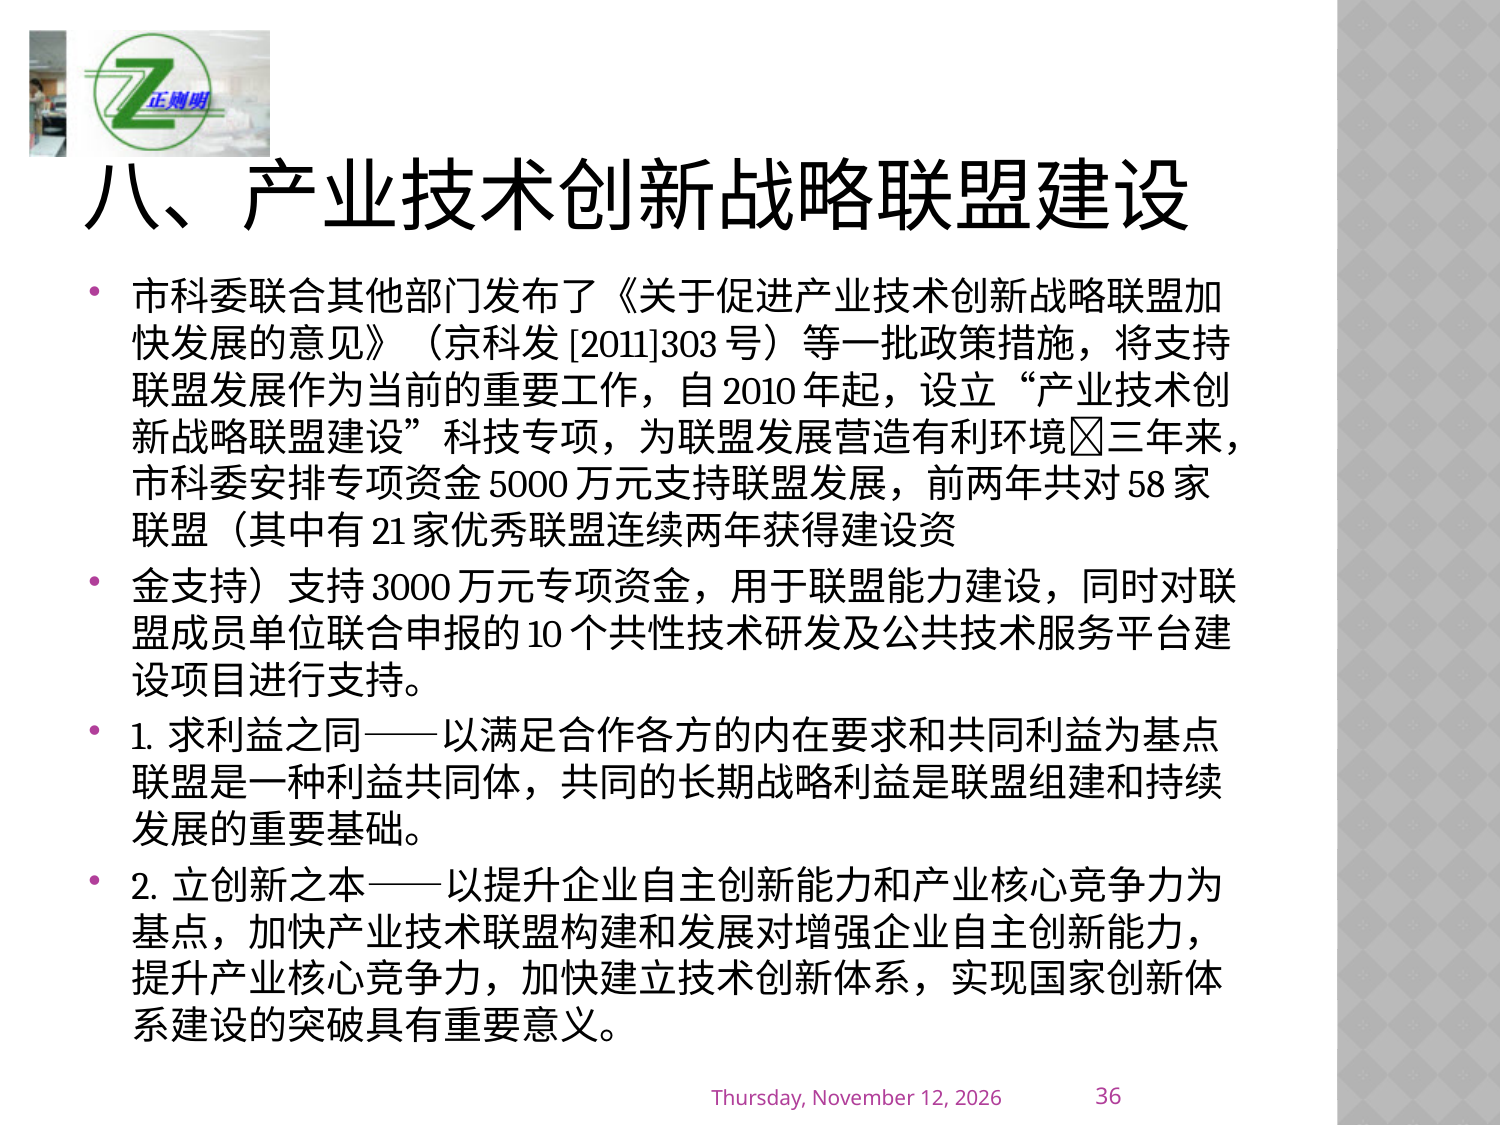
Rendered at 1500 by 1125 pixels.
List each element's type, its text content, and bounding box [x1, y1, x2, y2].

slide_number 36 [1025, 1075, 1122, 1113]
title 八、产业技术创新战略联盟建设 [75, 52, 1263, 240]
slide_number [696, 1075, 1025, 1113]
list 市科委联合其他部门发布了《关于促进产业技术创新战略联盟加快发展的意见》（京科发[2011]303号）等一批政策措施，将支持联盟发展作为当前的重要工作，自2010年起，设立“产业技术创新战略联盟建设”科技专项，为联盟发展营造有利环境三年来，市科委安排专项资金5000万元支持联盟发展，前两年共对58家联盟（其中有21家优秀联盟连续两年获得建设资 金支持）支持3000万元专项资金，用于联盟能力建设，同时对联盟成员单位联合申报的10个共性技术研发及公共技术服务平台建设项目进行支持。 1. 求利益之同——以满足合作各方的内在要求和共同利益为基点联盟是一种利益共同体，共同的长期战略利益是联盟组建和持续发展的重要基础。 2. 立创新之本——以提升企业自主创新能力和产业核心竞争力为基点，加快产业技术联盟构建和发展对增强企业自主创新能力，提升产业核心竞争力，加快建立技术创新体系，实现国家创新体系建设的突破具有重要意义。 [75, 264, 1263, 1059]
picture [29, 30, 270, 157]
